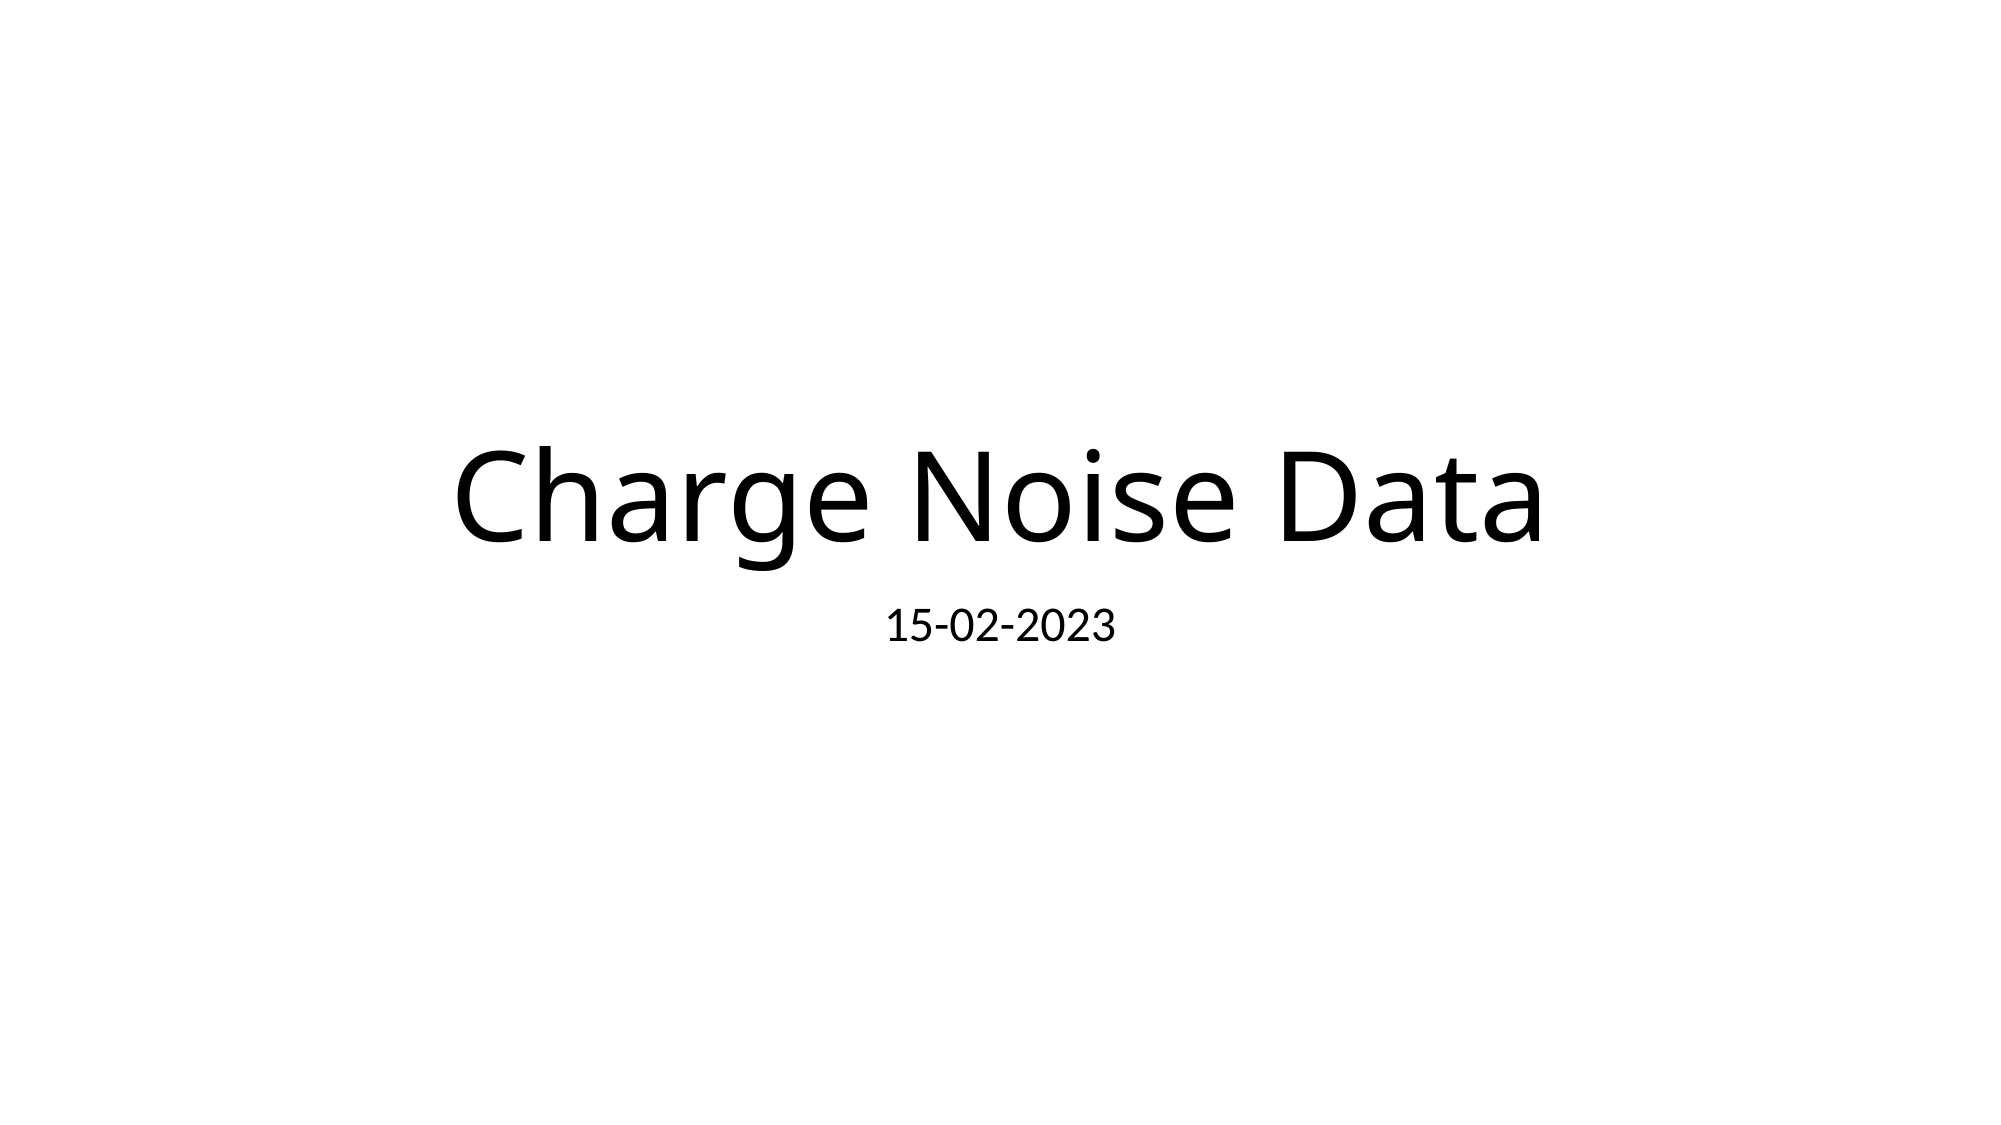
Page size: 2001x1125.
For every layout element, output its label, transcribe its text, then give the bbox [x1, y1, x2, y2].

subtitle 15-02-2023 [249, 590, 1750, 863]
title Charge Noise Data [249, 184, 1750, 576]
